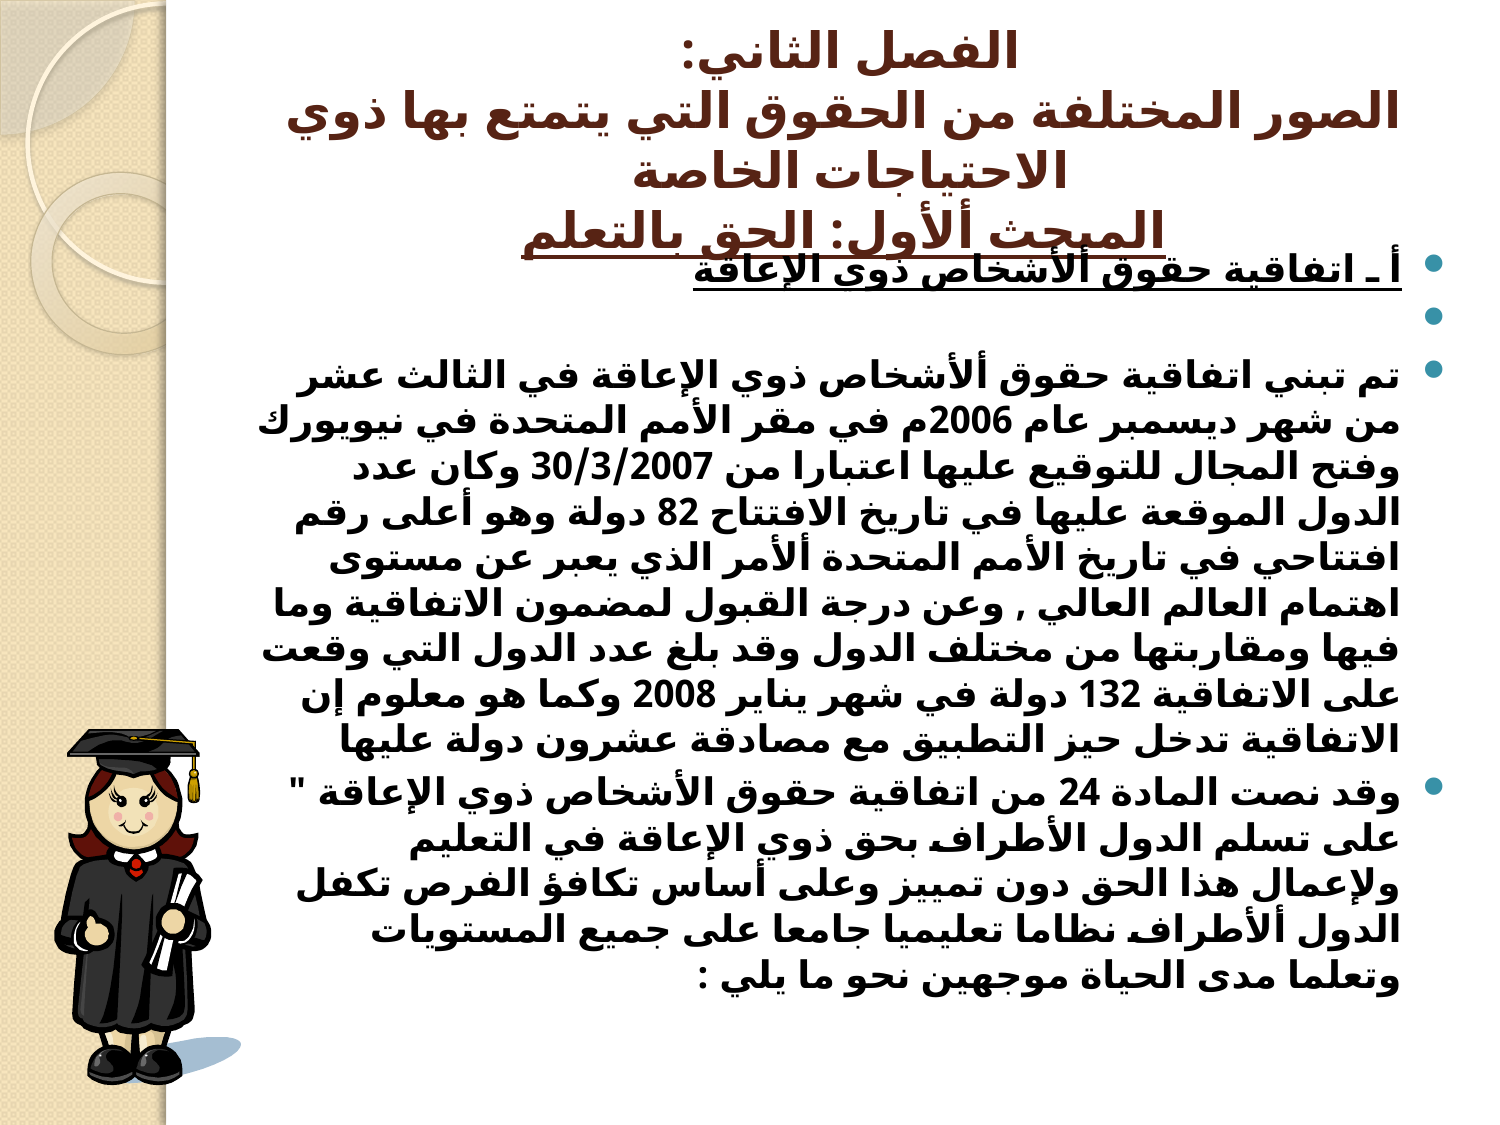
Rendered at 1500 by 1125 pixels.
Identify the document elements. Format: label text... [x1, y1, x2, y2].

title الفصل الثاني: الصور المختلفة من الحقوق التي يتمتع بها ذوي الاحتياجات الخاصة المبحث ألأول: الحق بالتعلم [235, 45, 1466, 233]
list أ ـ اتفاقية حقوق ألأشخاص ذوي الإعاقة تم تبني اتفاقية حقوق ألأشخاص ذوي الإعاقة في الثالث عشر من شهر ديسمبر عام 2006م في مقر الأمم المتحدة في نيويورك وفتح المجال للتوقيع عليها اعتبارا من 30/3/2007 وكان عدد الدول الموقعة عليها في تاريخ الافتتاح 82 دولة وهو أعلى رقم افتتاحي في تاريخ الأمم المتحدة ألأمر الذي يعبر عن مستوى اهتمام العالم العالي , وعن درجة القبول لمضمون الاتفاقية وما فيها ومقاربتها من مختلف الدول وقد بلغ عدد الدول التي وقعت على الاتفاقية 132 دولة في شهر يناير 2008 وكما هو معلوم إن الاتفاقية تدخل حيز التطبيق مع مصادقة عشرون دولة عليها وقد نصت المادة 24 من اتفاقية حقوق الأشخاص ذوي الإعاقة " على تسلم الدول الأطراف بحق ذوي الإعاقة في التعليم ولإعمال هذا الحق دون تمييز وعلى أساس تكافؤ الفرص تكفل الدول ألأطراف نظاما تعليميا جامعا على جميع المستويات وتعلما مدى الحياة موجهين نحو ما يلي : [235, 237, 1466, 1025]
picture [52, 727, 243, 1087]
